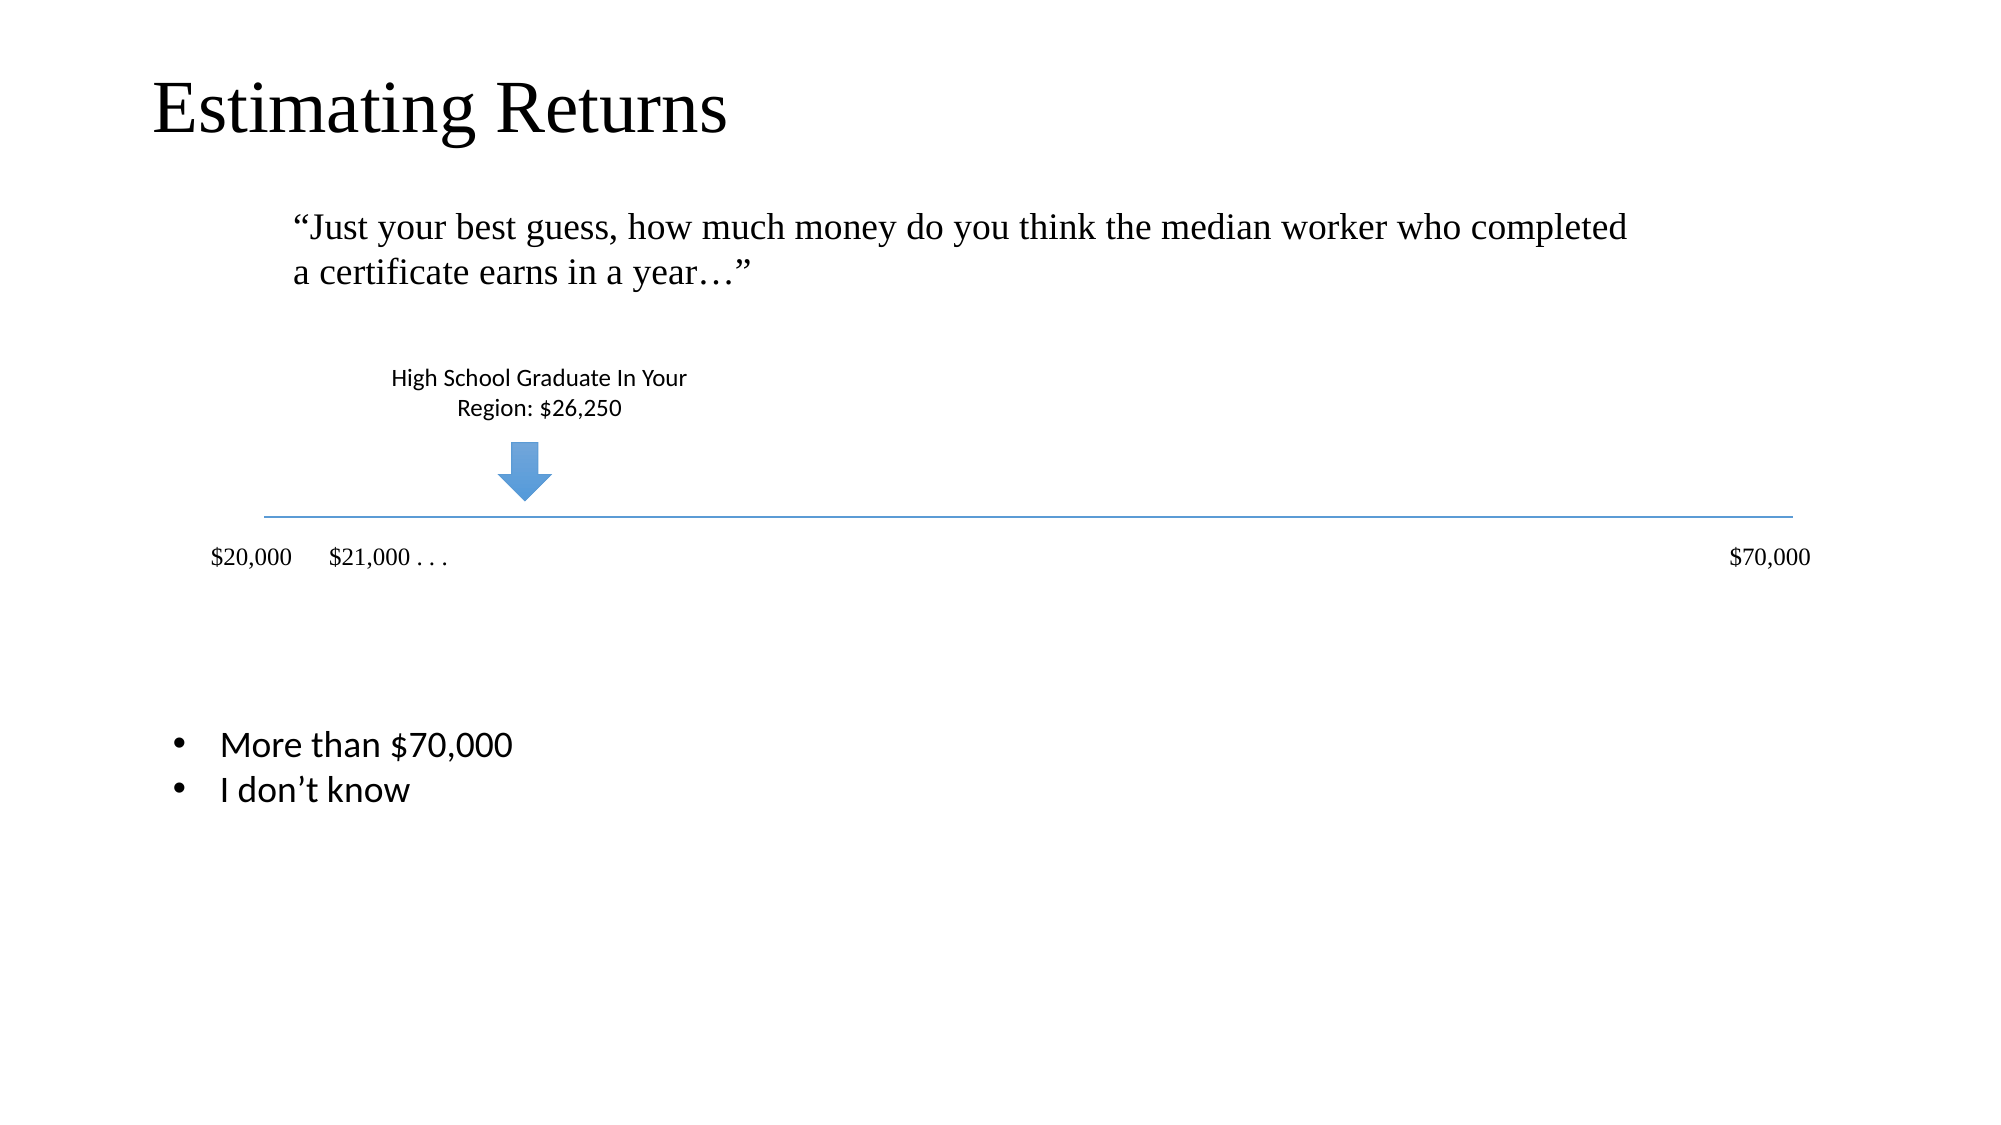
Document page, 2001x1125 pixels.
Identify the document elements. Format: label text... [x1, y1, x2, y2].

text_box $70,000 [1714, 532, 1944, 578]
text_box More than $70,000 I don’t know [158, 713, 780, 818]
text_box $21,000 . . . [314, 532, 519, 578]
text_box High School Graduate In Your Region: $26,250 [366, 354, 714, 430]
text_box $20,000 [138, 532, 314, 578]
text_box [497, 442, 553, 502]
title Estimating Returns [137, 0, 1863, 218]
text_box “Just your best guess, how much money do you think the median worker who completed a certificate earns in a year…” [278, 194, 1669, 299]
